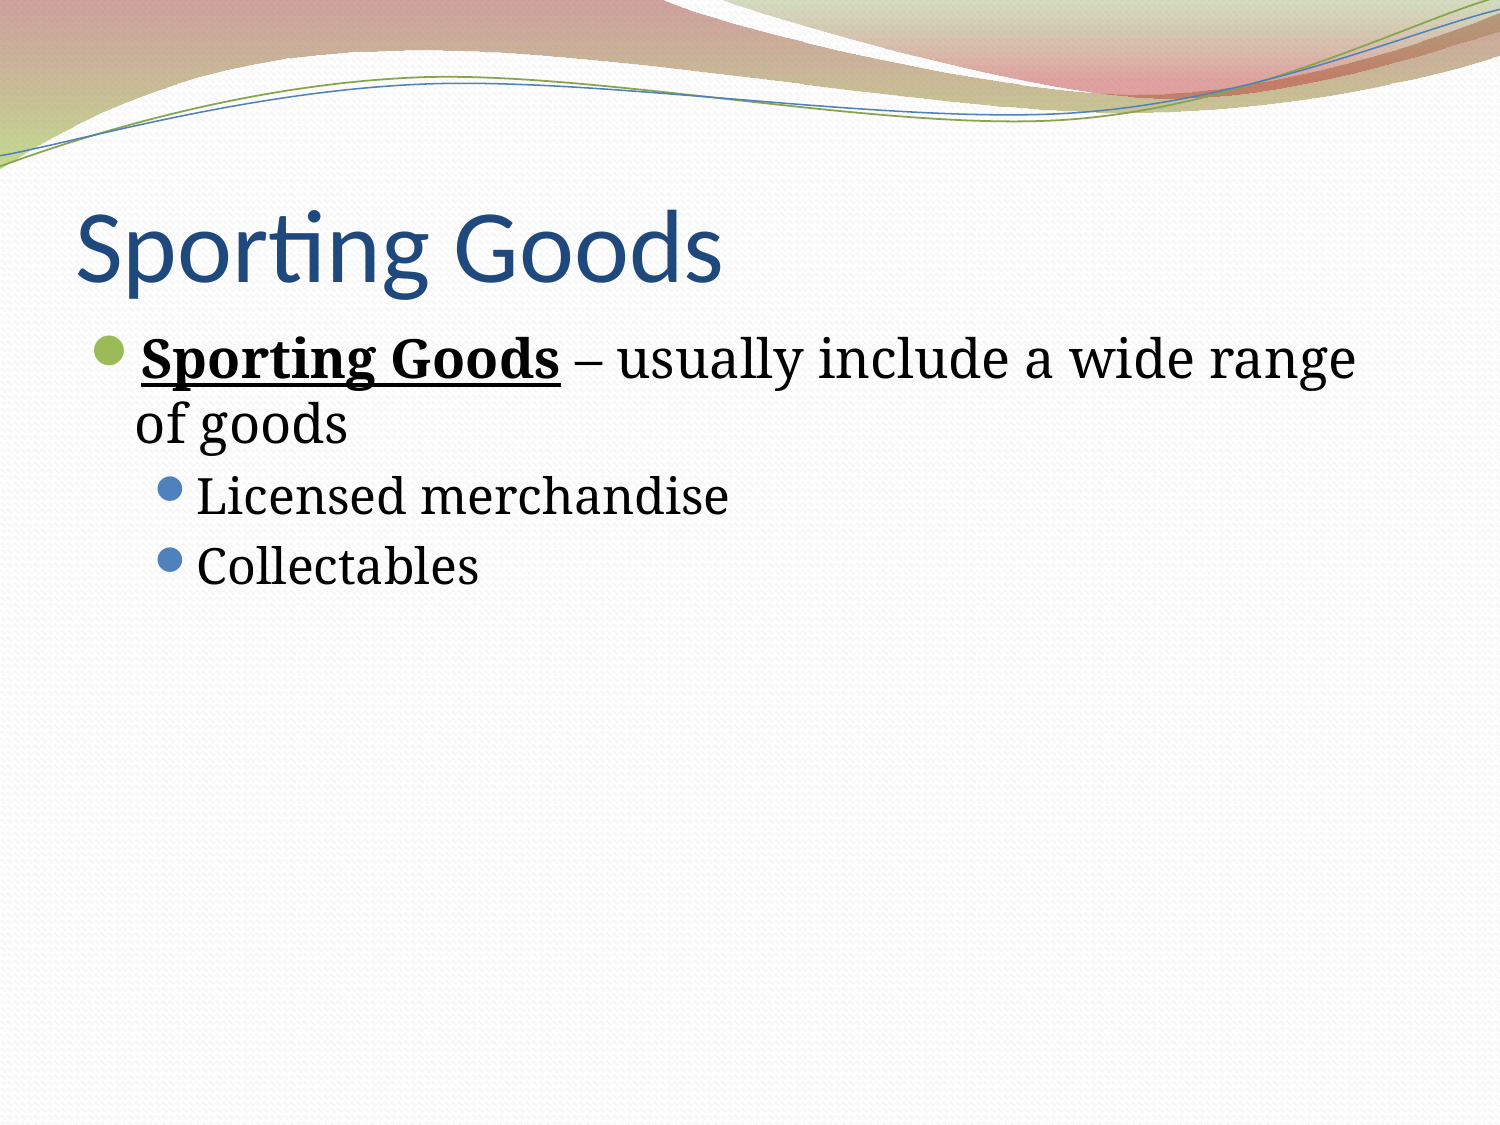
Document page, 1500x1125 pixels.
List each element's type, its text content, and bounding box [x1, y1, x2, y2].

title Sporting Goods [75, 115, 1425, 303]
list Sporting Goods – usually include a wide range of goods Licensed merchandise Collectables [75, 317, 1425, 1038]
